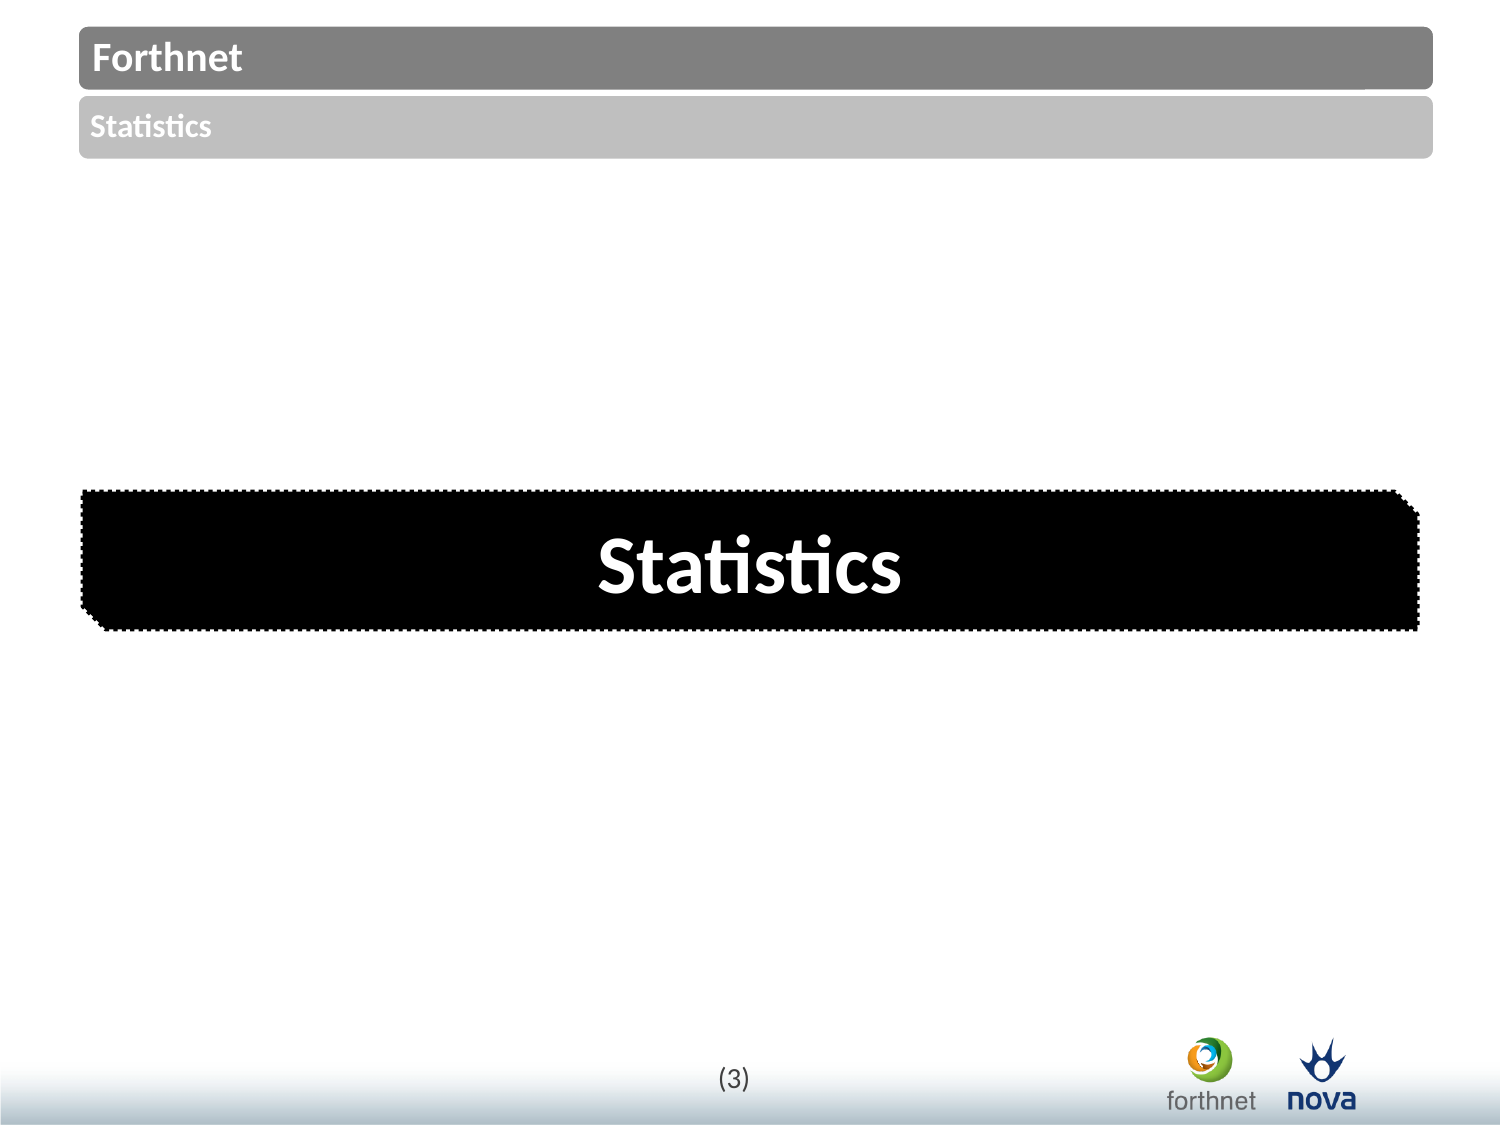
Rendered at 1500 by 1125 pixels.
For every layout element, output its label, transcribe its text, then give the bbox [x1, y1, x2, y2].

slide_number (3) [703, 1046, 1054, 1107]
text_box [76, 24, 1436, 162]
text_box Statistics [80, 489, 1420, 632]
picture [2, 1010, 1500, 1125]
